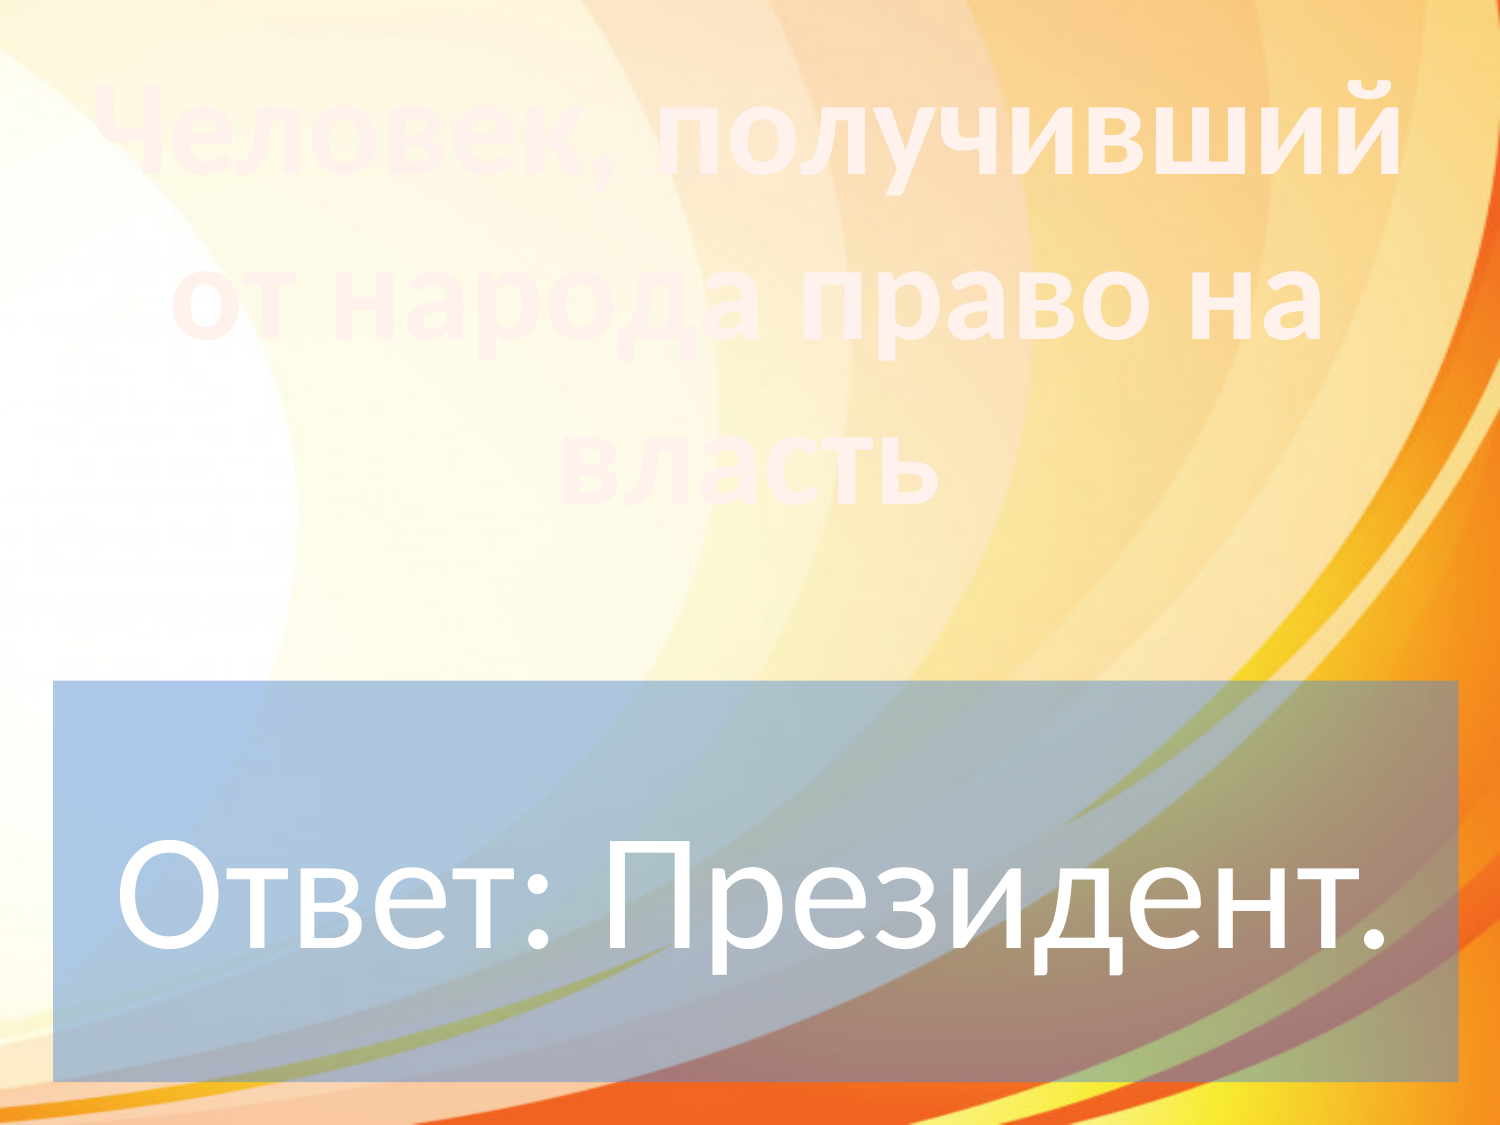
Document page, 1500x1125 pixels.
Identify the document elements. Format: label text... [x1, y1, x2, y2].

text_box Ответ: Президент. [51, 679, 1461, 1084]
picture [0, 0, 1500, 1125]
text_box Человек, получивший от народа право на власть [57, 29, 1441, 540]
